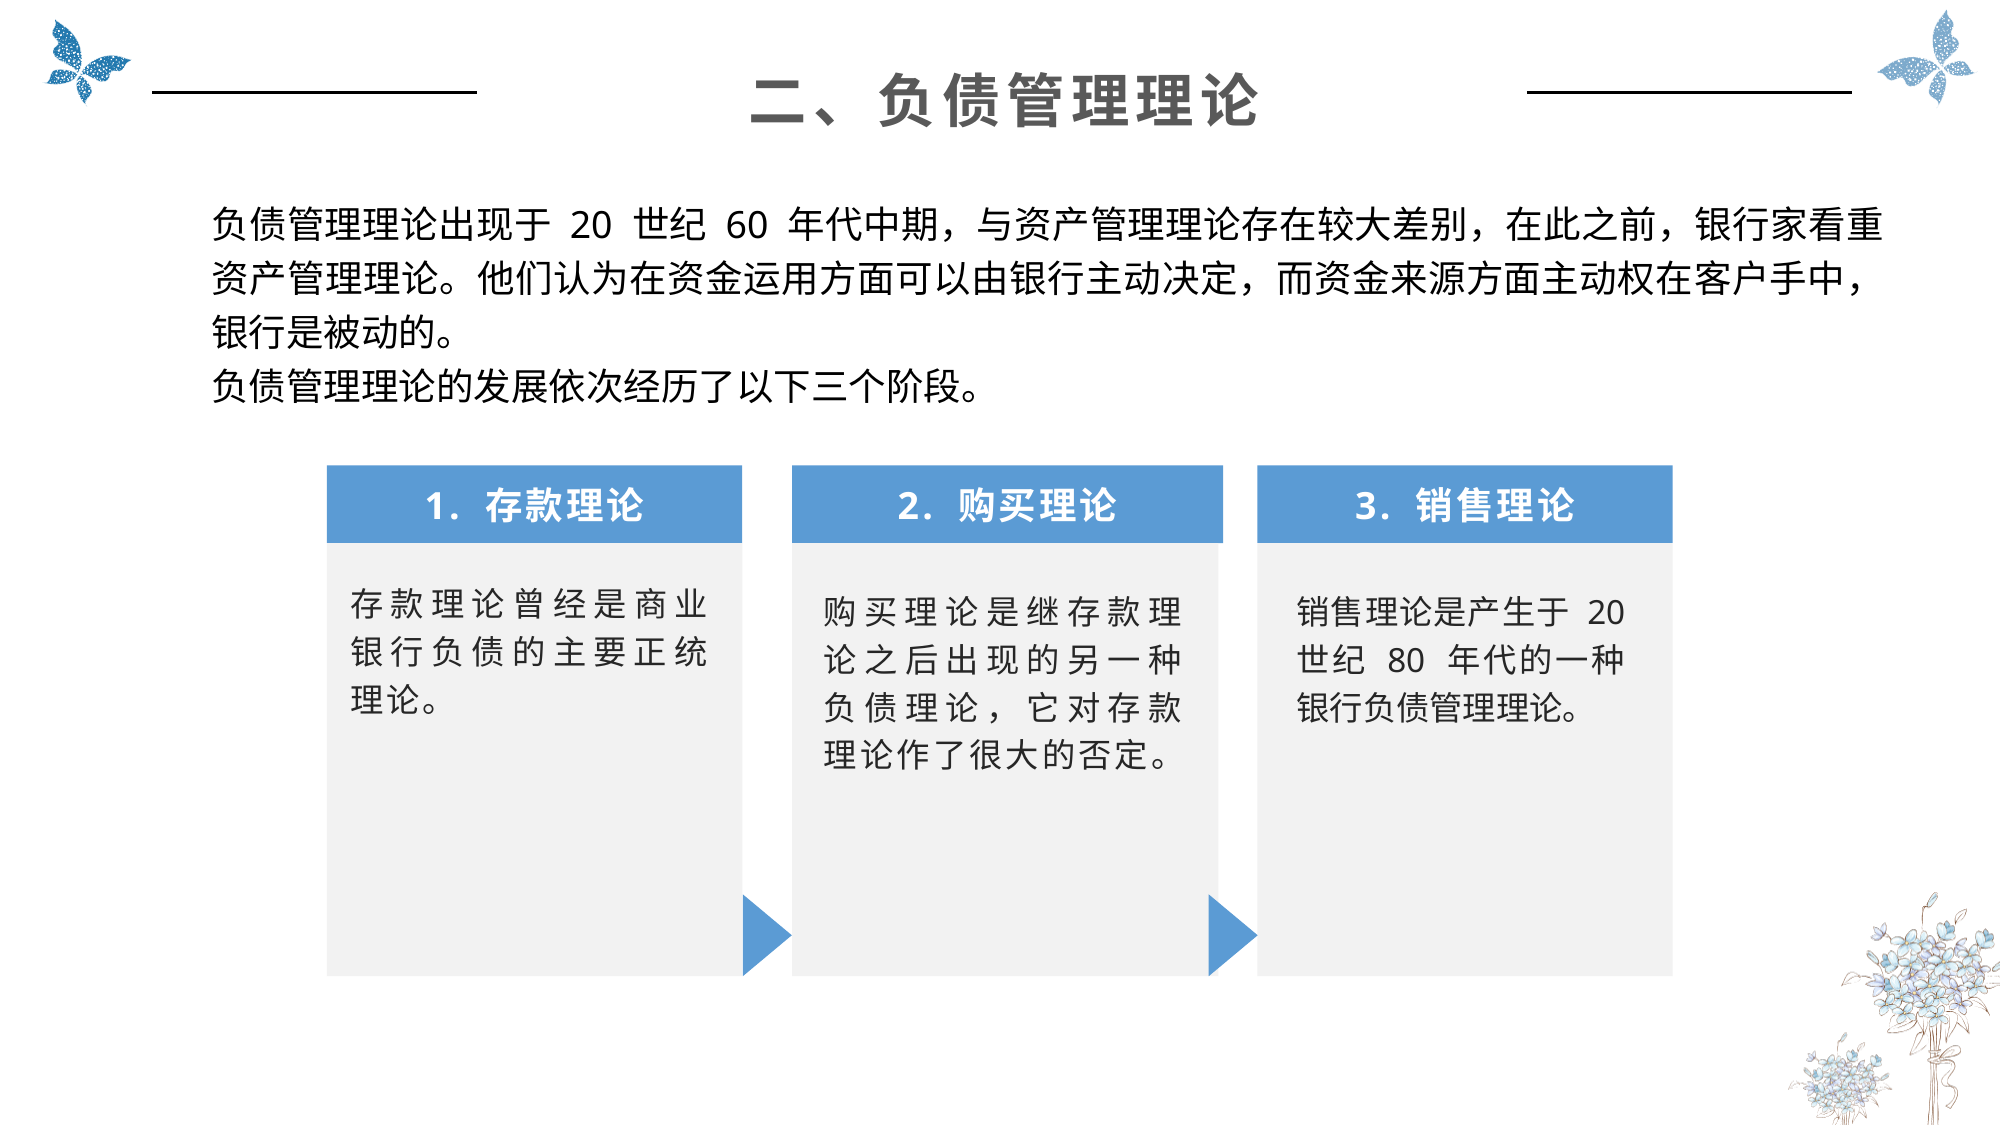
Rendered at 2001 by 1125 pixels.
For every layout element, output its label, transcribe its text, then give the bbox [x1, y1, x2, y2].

text_box [326, 542, 743, 977]
text_box 负债管理理论出现于 20 世纪 60 年代中期，与资产管理理论存在较大差别，在此之前，银行家看重资产管理理论。他们认为在资金运用方面可以由银行主动决定，而资金来源方面主动权在客户手中，银行是被动的。 负债管理理论的发展依次经历了以下三个阶段。 [196, 184, 1899, 416]
text_box 购买理论是继存款理论之后出现的另一种负债理论，它对存款理论作了很大的否定。 [809, 575, 1200, 925]
text_box 1. 存款理论 [326, 464, 743, 542]
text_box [151, 55, 1852, 142]
text_box [1207, 892, 1260, 979]
text_box [791, 542, 1220, 977]
text_box 销售理论是产生于 20 世纪 80 年代的一种银行负债管理理论。 [1281, 575, 1640, 925]
picture [1788, 892, 2000, 1125]
text_box [741, 892, 794, 979]
text_box 存款理论曾经是商业银行负债的主要正统理论。 [335, 567, 726, 918]
text_box 3. 销售理论 [1256, 464, 1674, 542]
text_box 2. 购买理论 [791, 464, 1224, 544]
text_box [1256, 542, 1674, 977]
